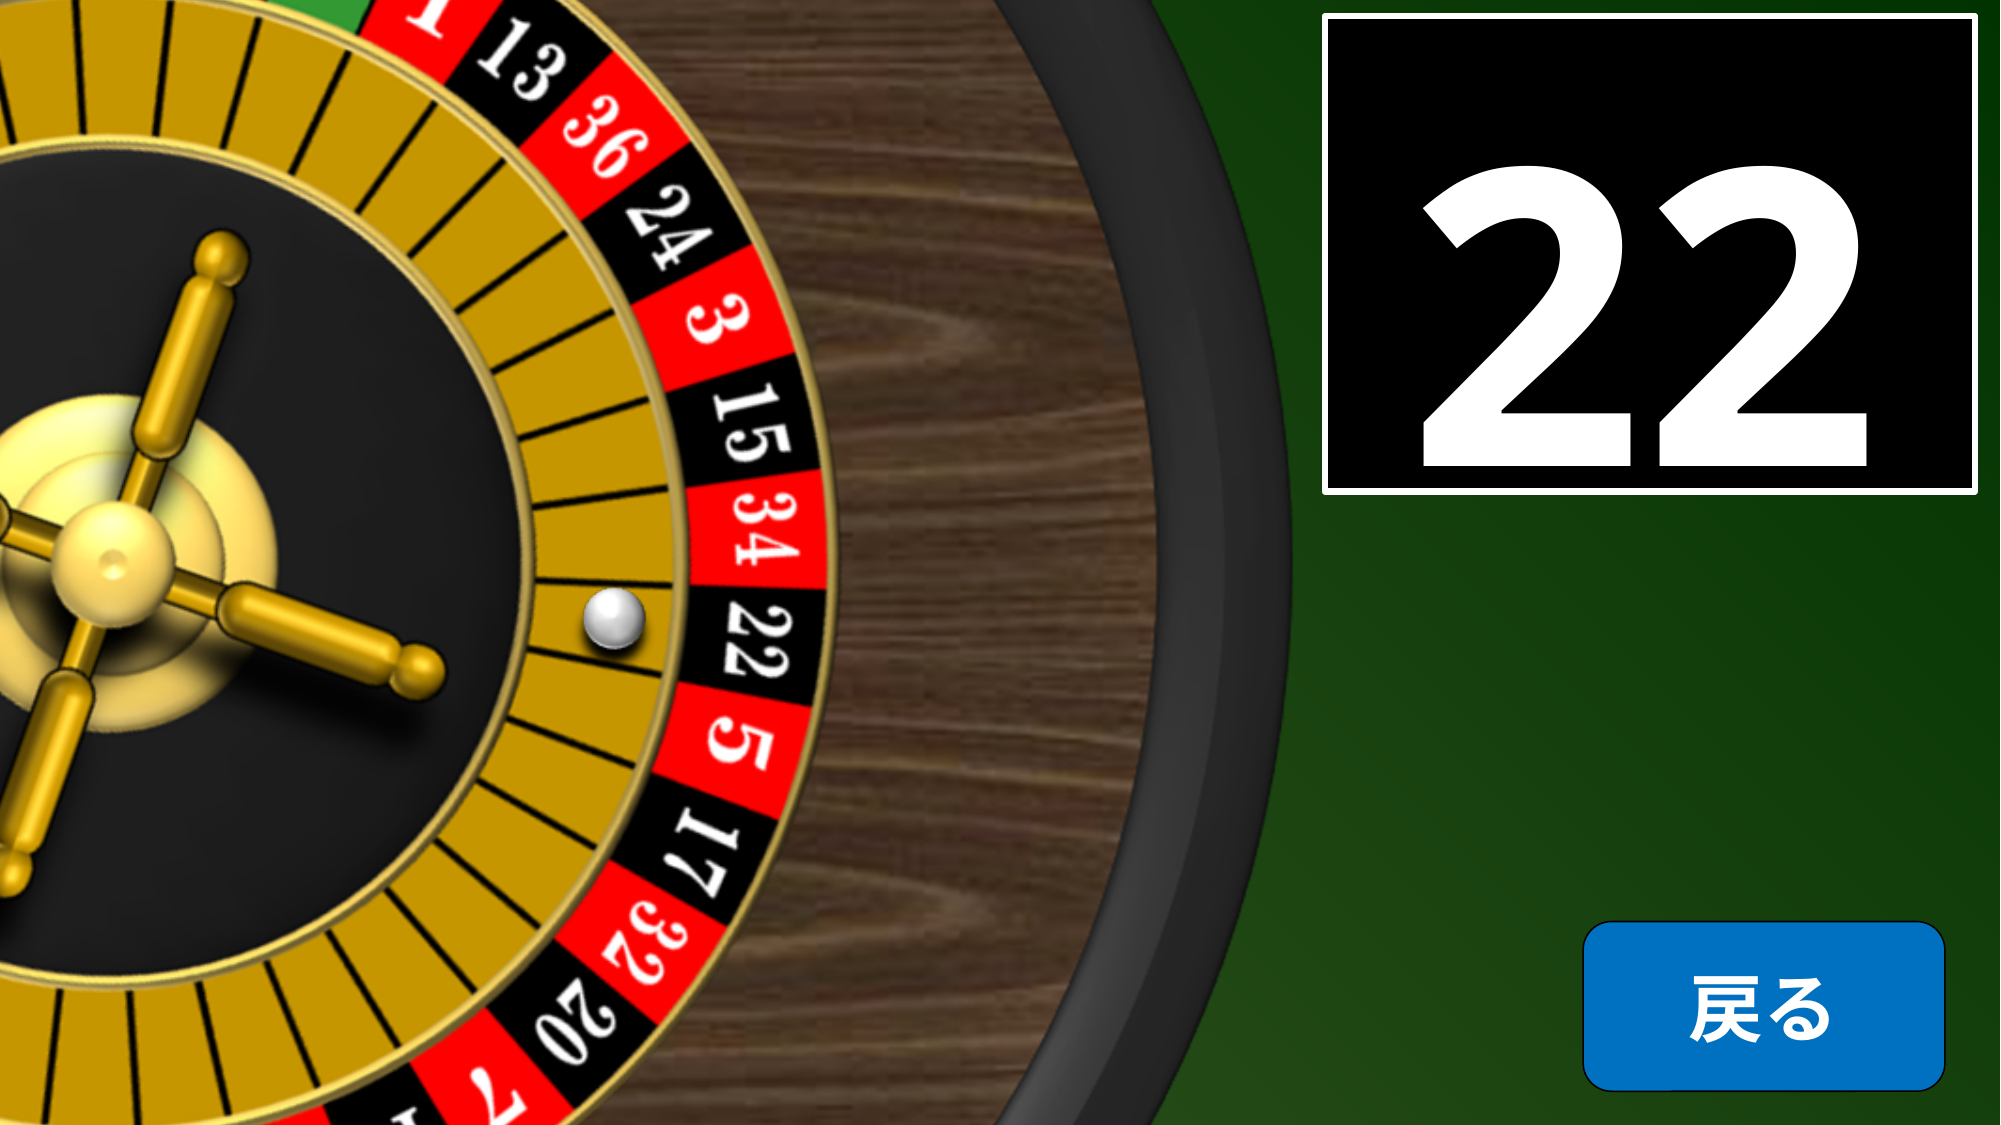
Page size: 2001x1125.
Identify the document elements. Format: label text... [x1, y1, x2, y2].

picture [0, 0, 1297, 1125]
text_box 戻る [1583, 921, 1945, 1092]
text_box [1324, 16, 1975, 492]
text_box 22 [1392, 44, 1896, 558]
